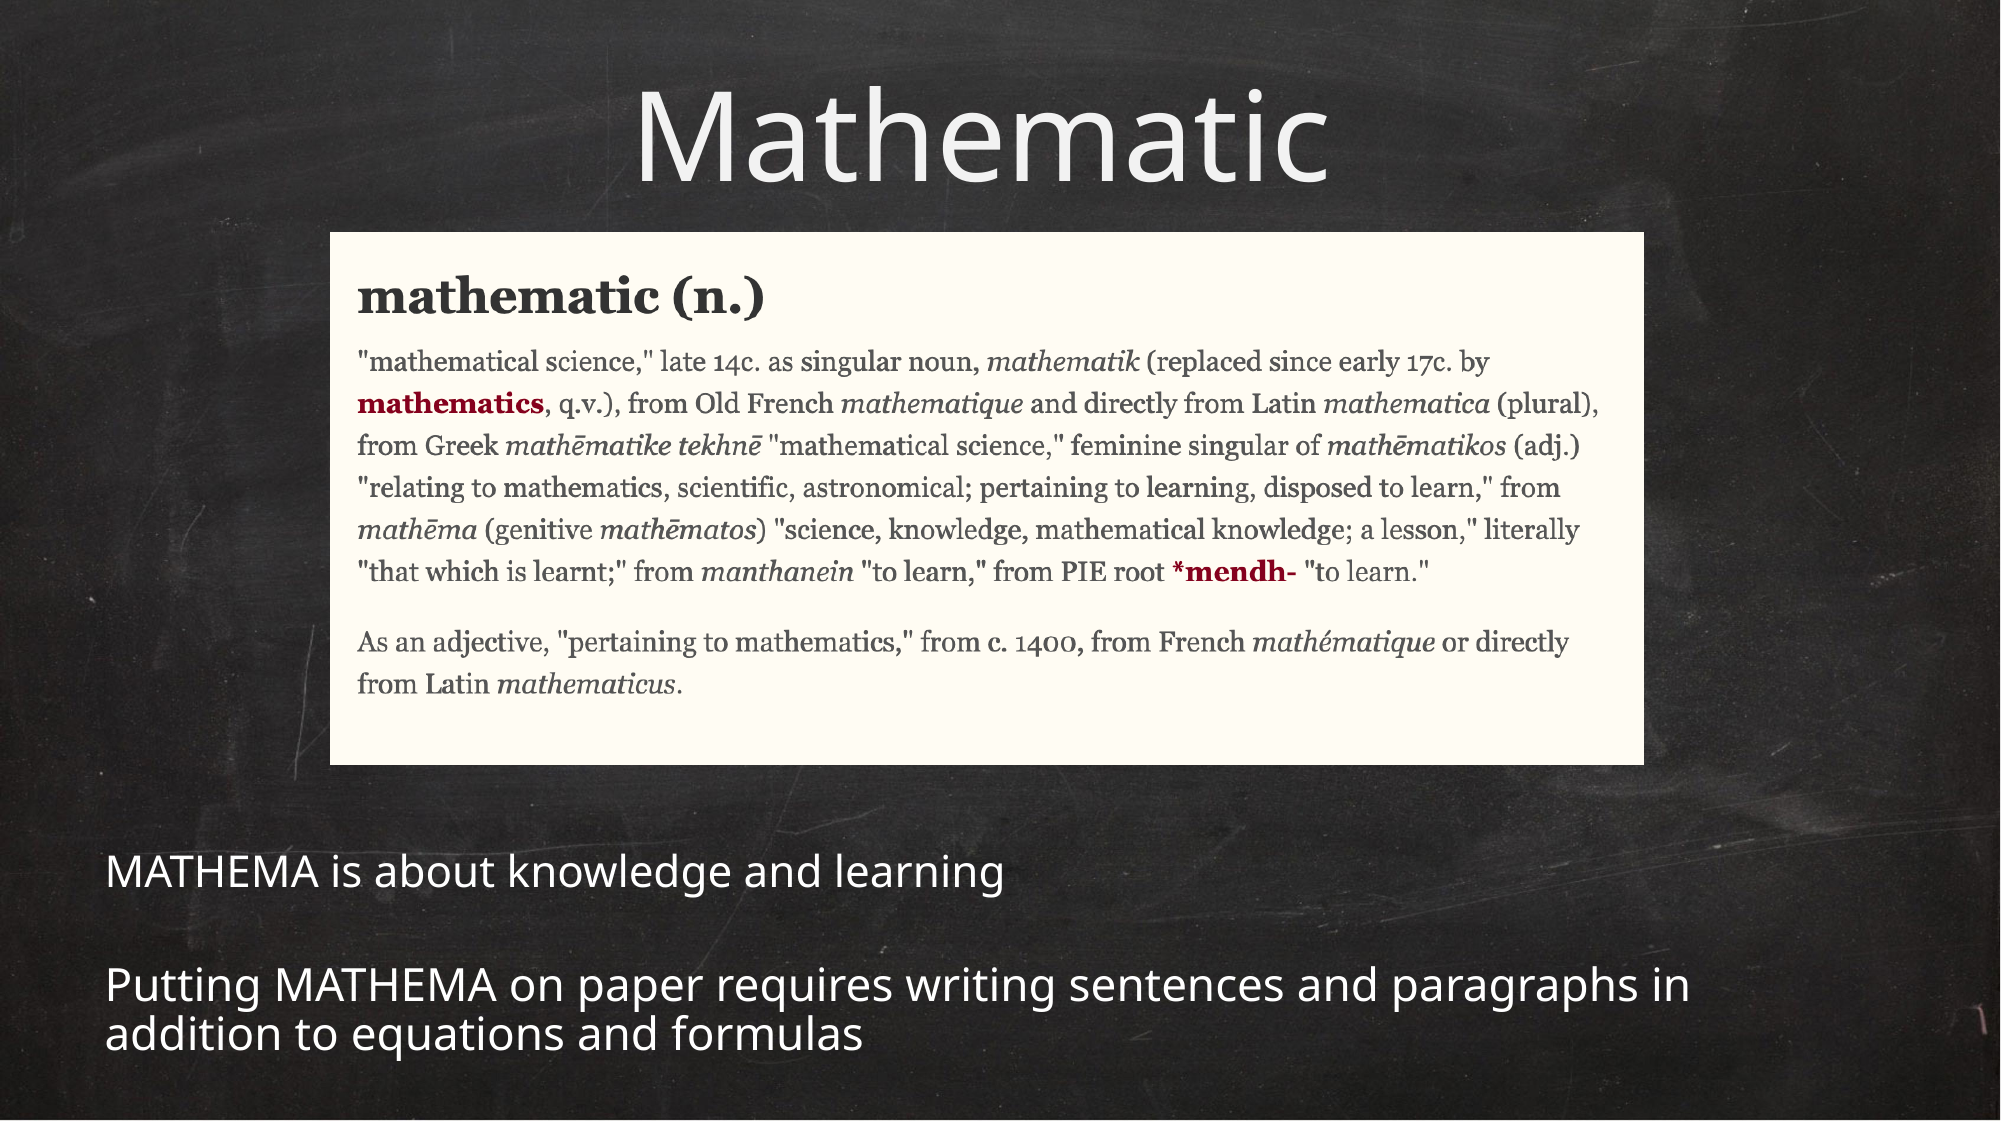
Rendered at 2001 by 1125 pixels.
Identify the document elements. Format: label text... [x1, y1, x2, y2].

text_box MATHEMA is about knowledge and learning [89, 842, 1111, 942]
text_box Putting MATHEMA on paper requires writing sentences and paragraphs in addition to equations and formulas [89, 954, 1885, 1102]
title Mathematic [231, 47, 1732, 216]
picture [0, 0, 2001, 1125]
